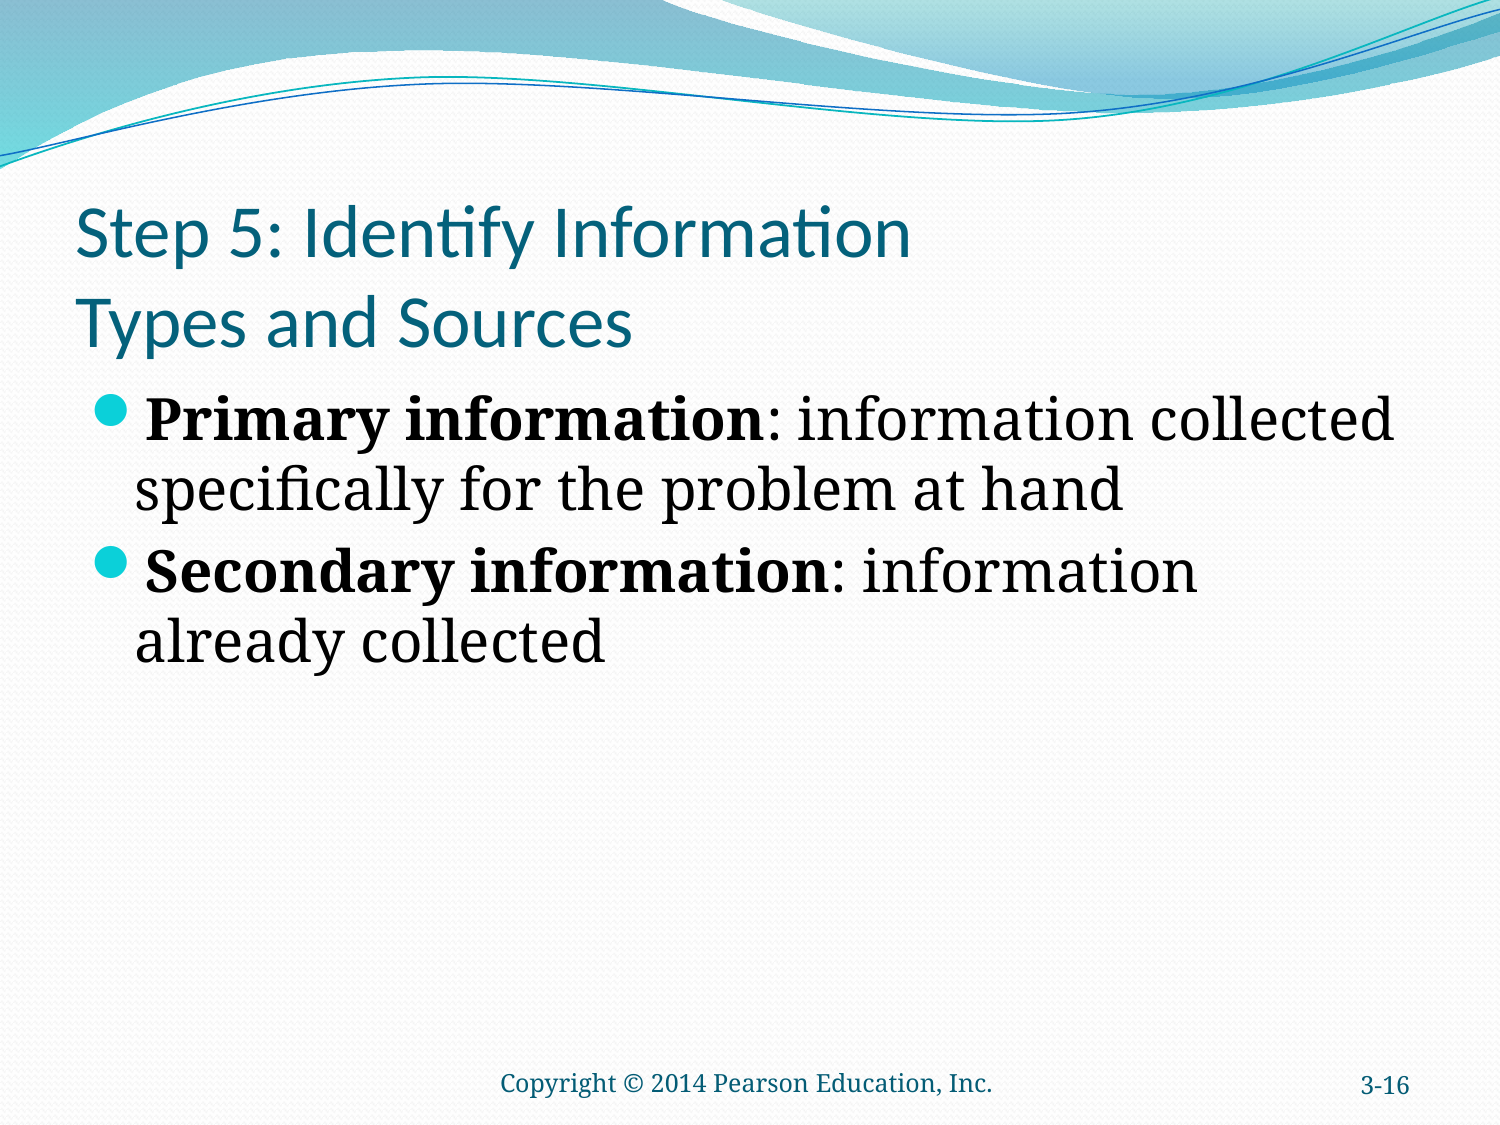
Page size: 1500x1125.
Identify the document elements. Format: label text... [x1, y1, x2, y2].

list Primary information: information collected specifically for the problem at hand Secondary information: information already collected [74, 374, 1426, 1096]
title Step 5: Identify Information Types and Sources [74, 174, 1426, 363]
